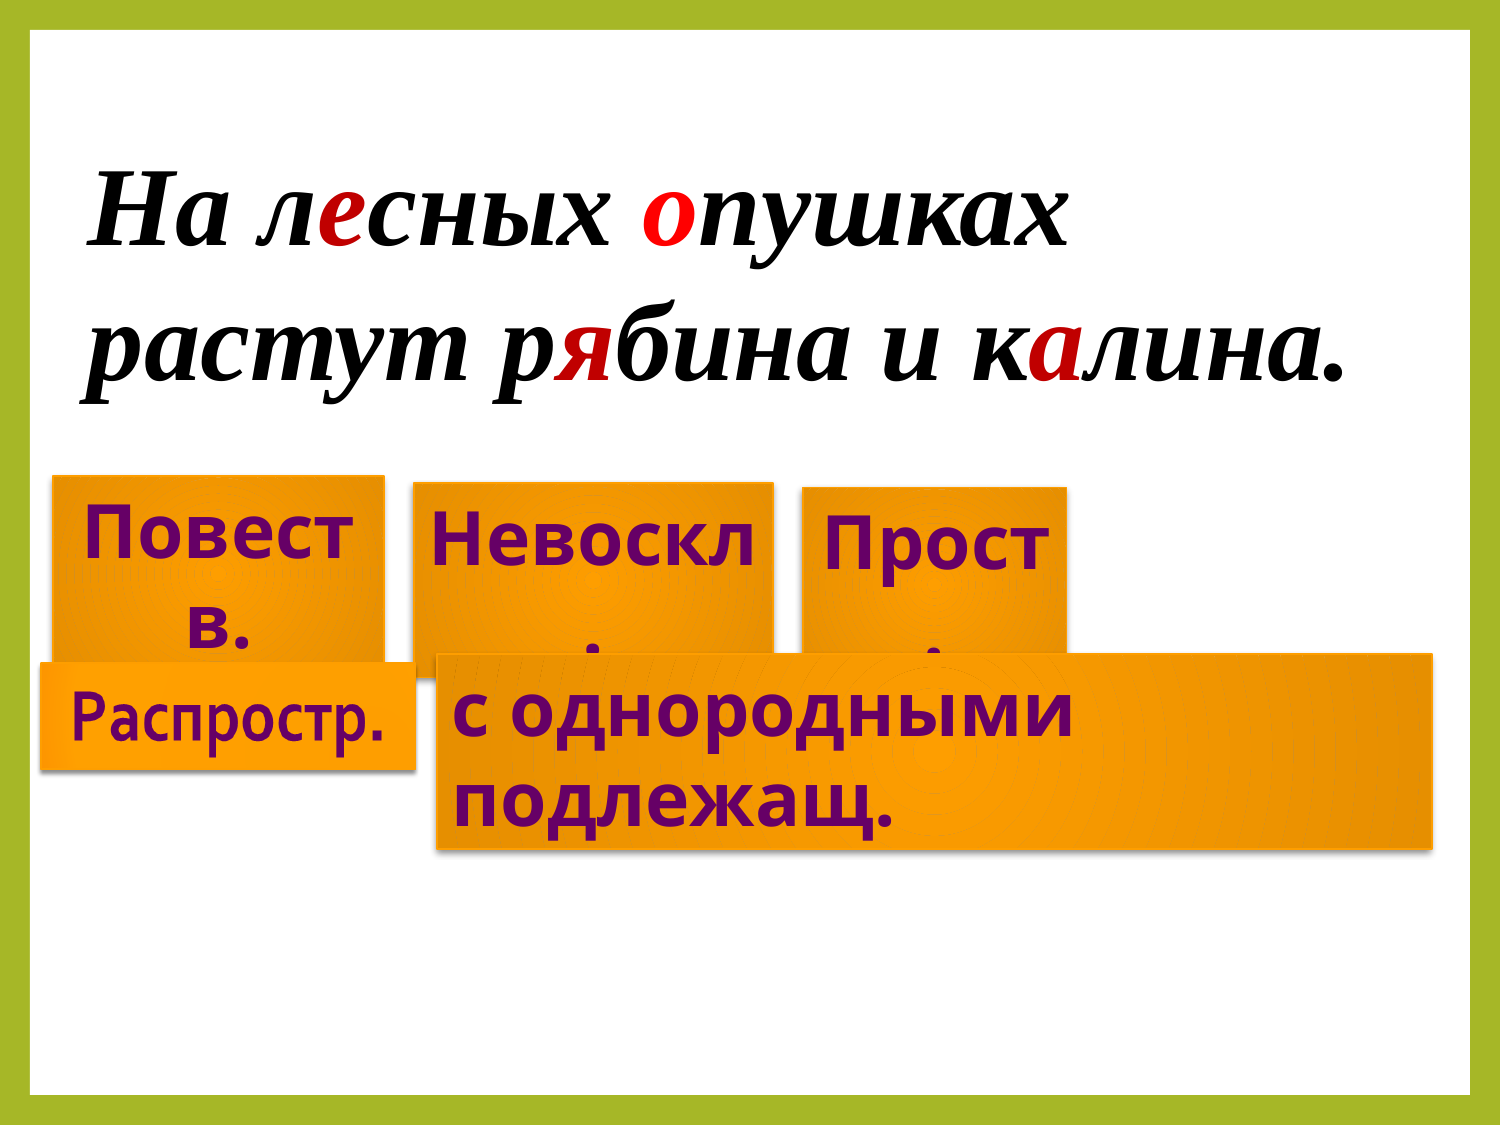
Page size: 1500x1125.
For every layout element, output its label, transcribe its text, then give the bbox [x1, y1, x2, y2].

picture [25, 645, 431, 817]
text_box Повеств. [52, 475, 385, 643]
text_box с однородными подлежащ. [436, 653, 1433, 850]
text_box Прост. [802, 487, 1067, 652]
text_box На лесных опушках растут рябина и калина. [73, 125, 1470, 411]
text_box Невоскл. [413, 482, 774, 653]
